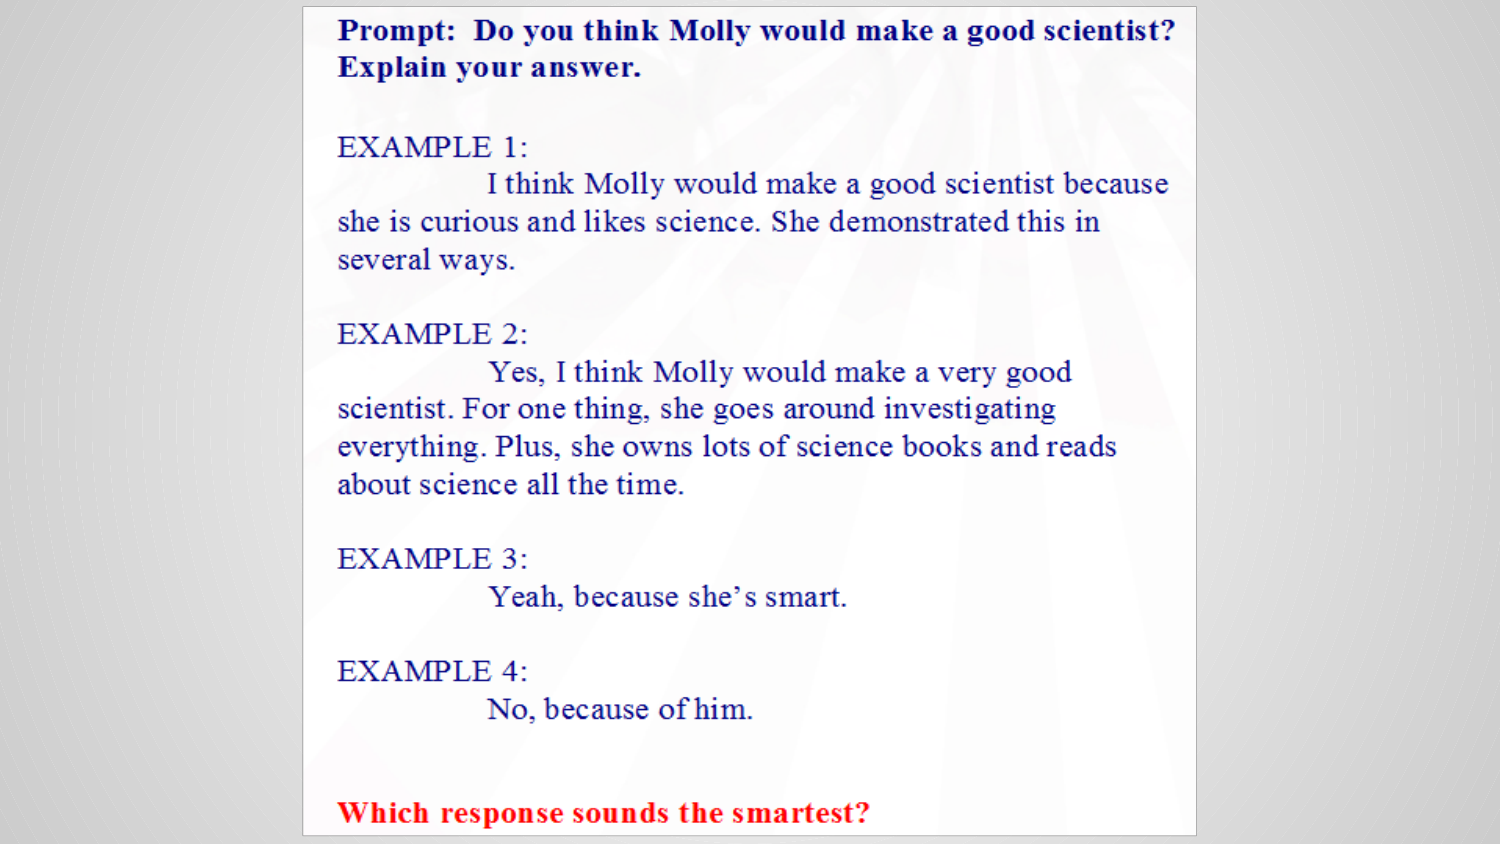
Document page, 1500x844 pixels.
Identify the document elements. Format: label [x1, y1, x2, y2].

text_box [300, 4, 1200, 839]
